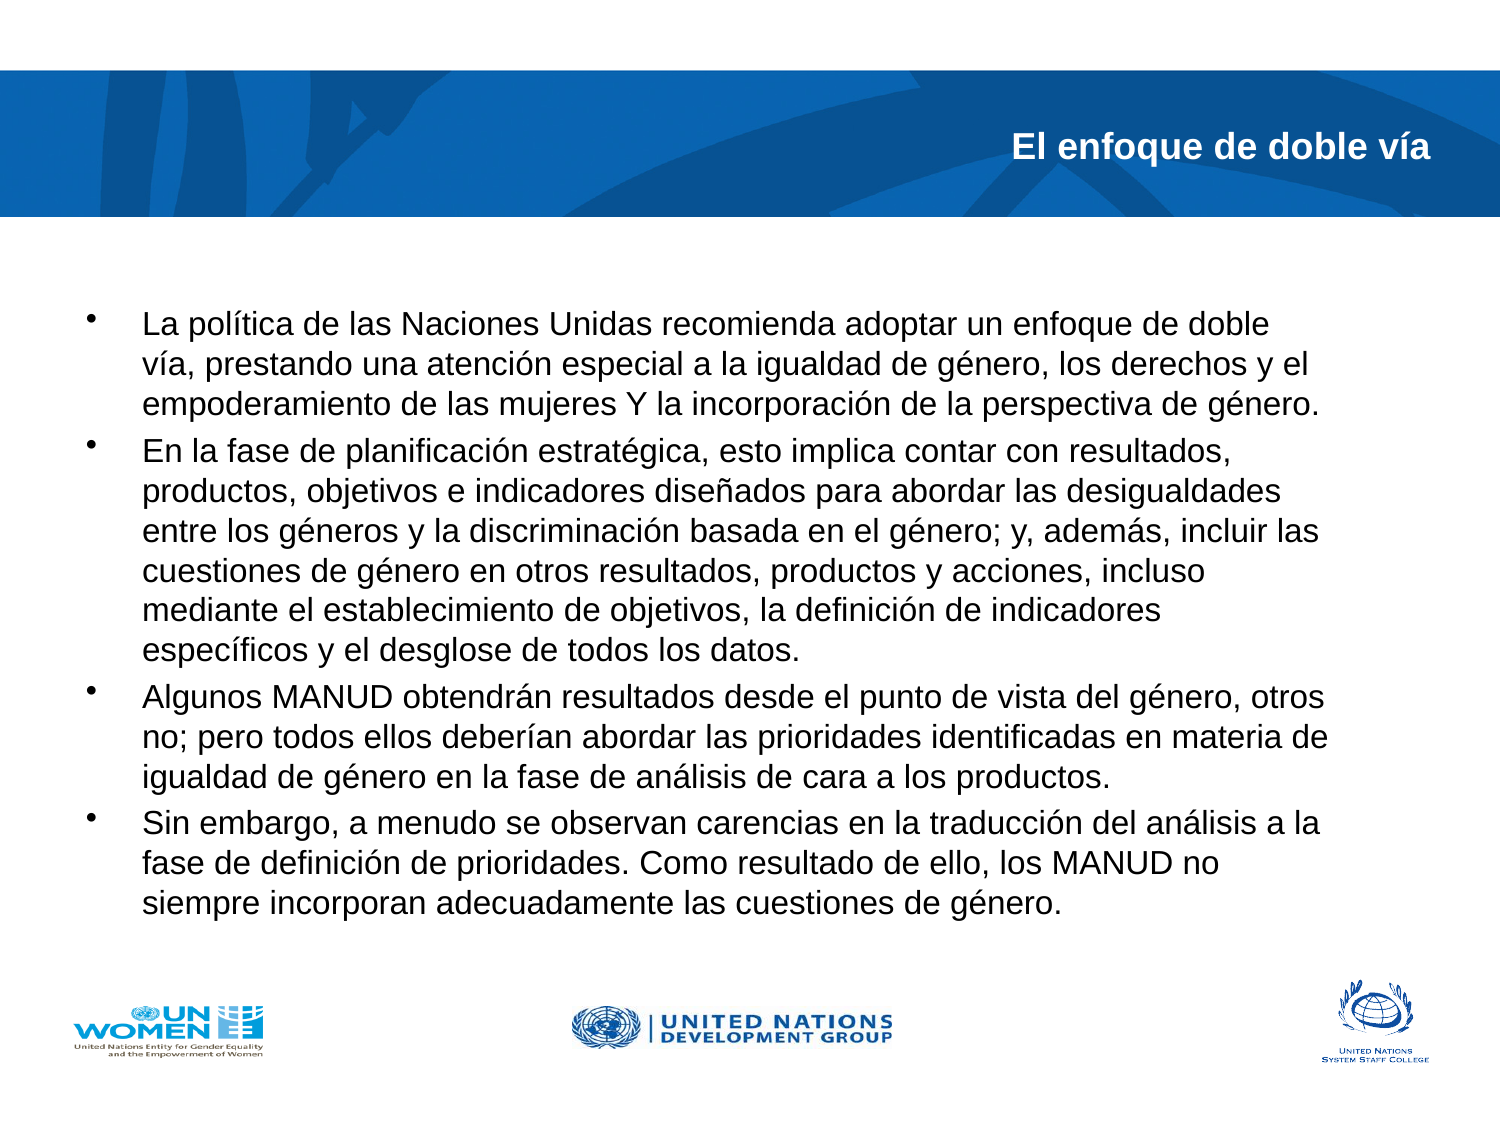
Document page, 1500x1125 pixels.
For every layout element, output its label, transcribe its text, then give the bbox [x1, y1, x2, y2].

picture [0, 70, 1500, 217]
picture [170, 1006, 179, 1018]
picture [194, 1006, 204, 1013]
picture [1322, 979, 1429, 1063]
list La política de las Naciones Unidas recomienda adoptar un enfoque de doble vía, prestando una atención especial a la igualdad de género, los derechos y el empoderamiento de las mujeres Y la incorporación de la perspectiva de género. En la fase de planificación estratégica, esto implica contar con resultados, productos, objetivos e indicadores diseñados para abordar las desigualdades entre los géneros y la discriminación basada en el género; y, además, incluir las cuestiones de género en otros resultados, productos y acciones, incluso mediante el establecimiento de objetivos, la definición de indicadores específicos y el desglose de todos los datos. Algunos MANUD obtendrán resultados desde el punto de vista del género, otros no; pero todos ellos deberían abordar las prioridades identificadas en materia de igualdad de género en la fase de análisis de cara a los productos. Sin embargo, a menudo se observan carencias en la traducción del análisis a la fase de definición de prioridades. Como resultado de ello, los MANUD no siempre incorporan adecuadamente las cuestiones de género. [70, 294, 1347, 971]
picture [73, 1006, 263, 1058]
title El enfoque de doble vía [170, 94, 1447, 195]
picture [572, 1006, 892, 1049]
